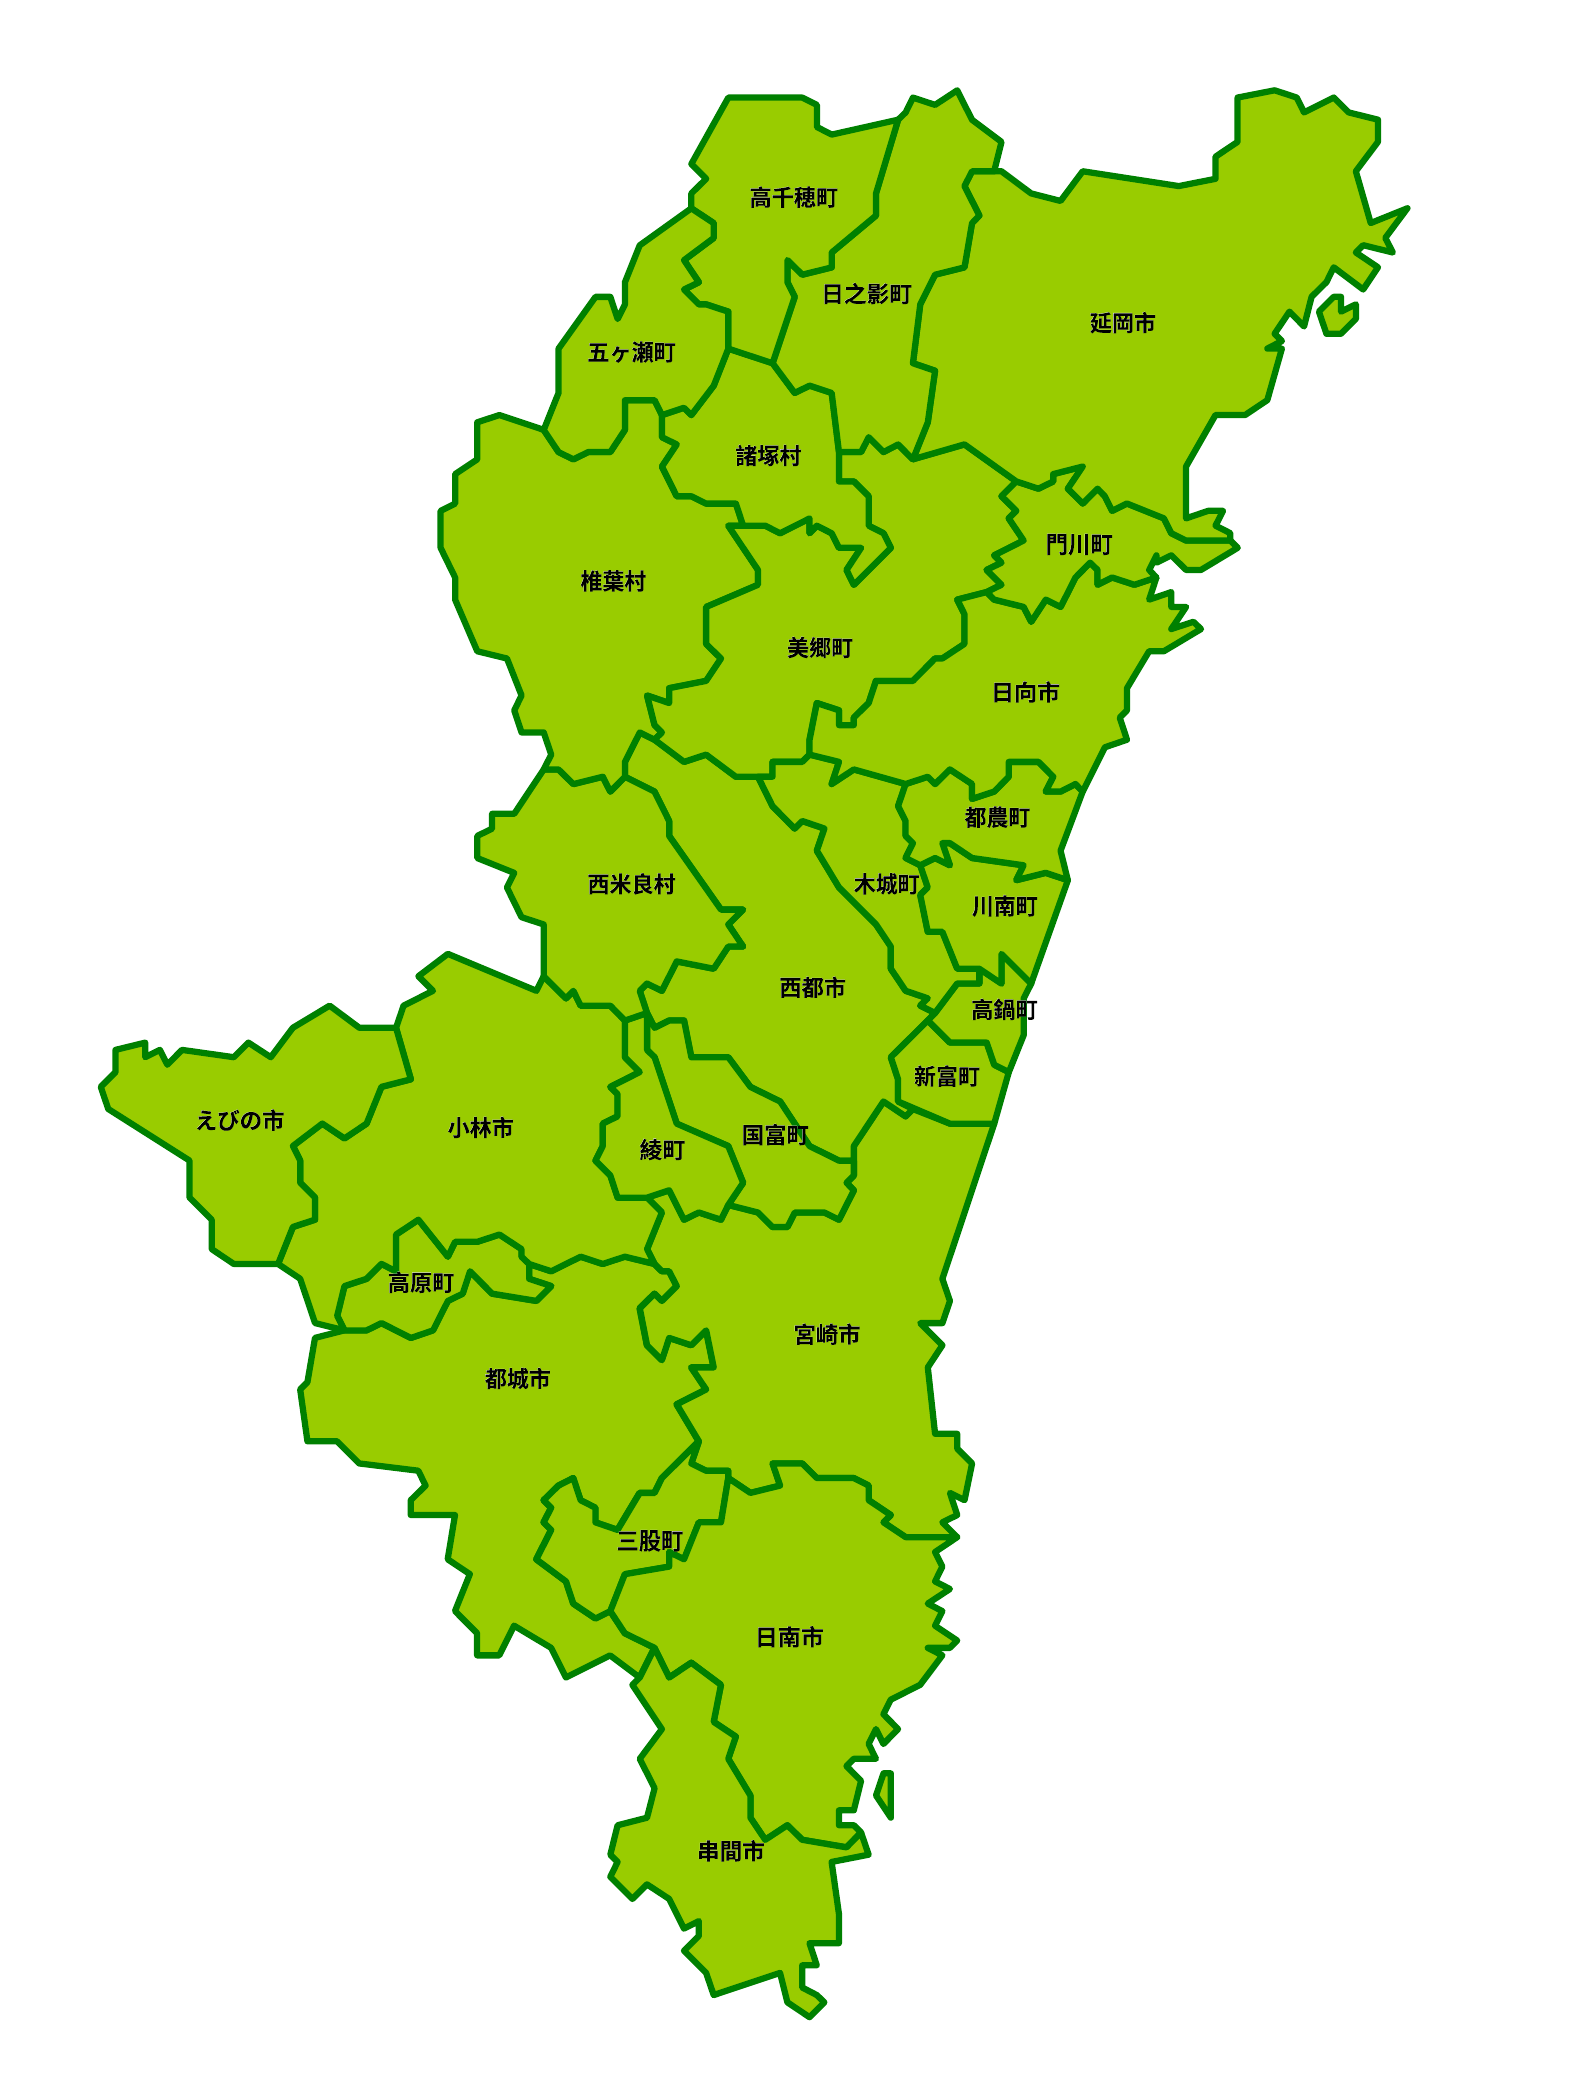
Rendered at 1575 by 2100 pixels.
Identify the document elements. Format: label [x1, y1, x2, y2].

text_box [971, 894, 1038, 918]
text_box [447, 1116, 514, 1139]
text_box [100, 90, 1408, 2018]
text_box [588, 340, 676, 364]
text_box [698, 1839, 765, 1862]
text_box [779, 975, 846, 999]
text_box [388, 1271, 455, 1294]
text_box [580, 569, 646, 593]
text_box [735, 444, 802, 467]
text_box [853, 872, 920, 895]
text_box [639, 1138, 686, 1161]
text_box [787, 636, 853, 659]
text_box [914, 1064, 980, 1088]
text_box [484, 1367, 551, 1390]
text_box [757, 1625, 824, 1648]
text_box [196, 1108, 285, 1132]
text_box [971, 998, 1038, 1021]
text_box [1089, 311, 1156, 334]
text_box [993, 680, 1060, 703]
text_box [1046, 533, 1113, 556]
text_box [794, 1322, 860, 1346]
text_box [750, 185, 838, 209]
text_box [588, 872, 676, 895]
text_box [824, 282, 912, 305]
text_box [742, 1123, 809, 1146]
text_box [617, 1529, 683, 1552]
text_box [964, 805, 1030, 829]
